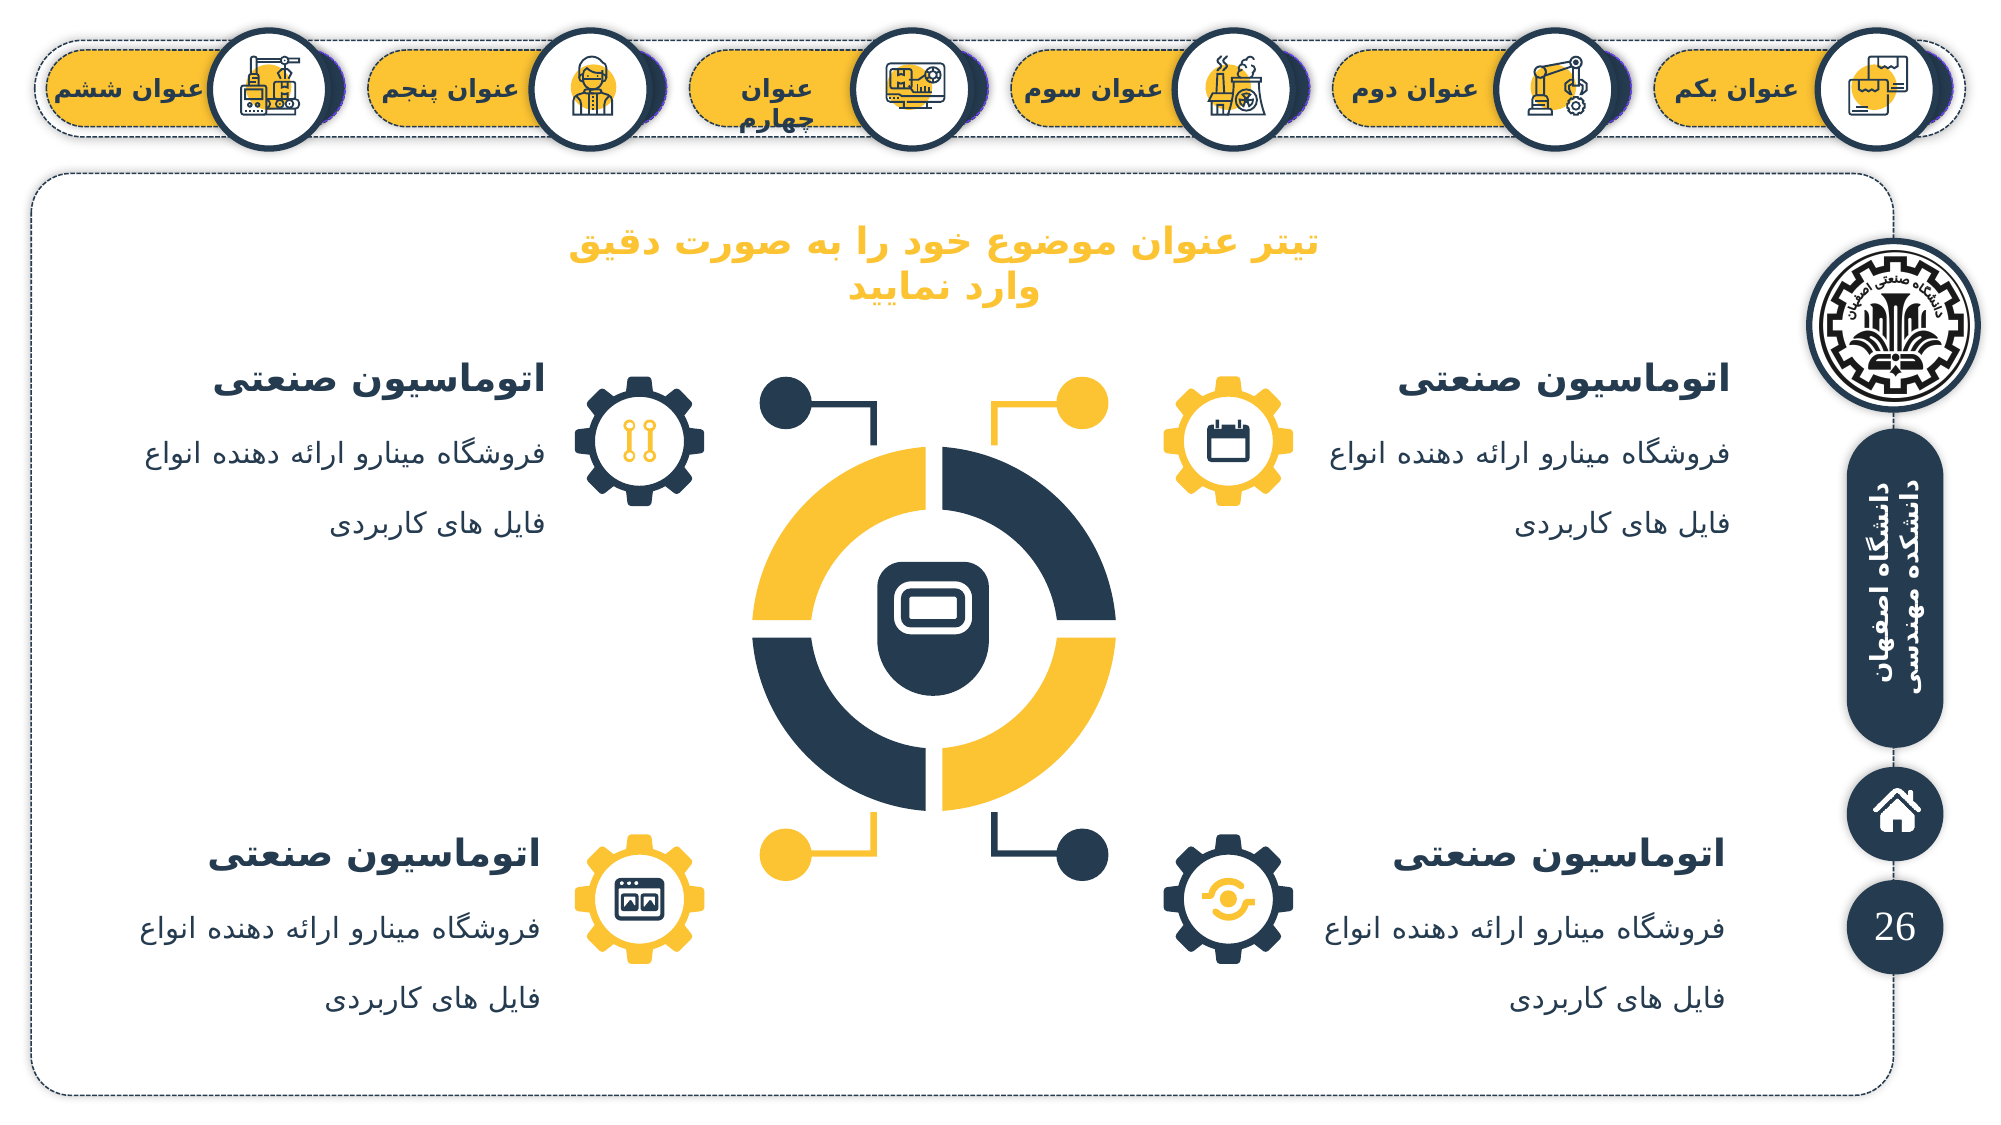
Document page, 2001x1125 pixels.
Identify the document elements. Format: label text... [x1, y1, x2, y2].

text_box اتوماسیون صنعتی فروشگاه مینارو ارائه دهنده انواع فایل های کاربردی [1308, 777, 1741, 1022]
text_box [614, 75, 618, 100]
slide_number 26 [1846, 891, 1944, 952]
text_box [1848, 55, 1909, 116]
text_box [1527, 55, 1588, 116]
text_box تیتر عنوان موضوع خود را به صورت دقیق وارد نمایید [509, 209, 1379, 315]
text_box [574, 834, 705, 964]
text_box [574, 376, 705, 507]
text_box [1163, 834, 1294, 964]
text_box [752, 446, 1116, 811]
picture [1819, 250, 1970, 402]
text_box عنوان یکم [1645, 65, 1829, 110]
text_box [759, 812, 877, 882]
text_box اتوماسیون صنعتی فروشگاه مینارو ارائه دهنده انواع فایل های کاربردی [123, 777, 557, 1022]
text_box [885, 62, 946, 109]
text_box اتوماسیون صنعتی فروشگاه مینارو ارائه دهنده انواع فایل های کاربردی [128, 302, 562, 547]
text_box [1207, 55, 1267, 116]
picture [1873, 786, 1921, 833]
text_box عنوان دوم [1323, 65, 1507, 110]
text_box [572, 55, 614, 116]
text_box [991, 376, 1109, 446]
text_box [759, 376, 877, 446]
text_box عنوان ششم [37, 65, 221, 110]
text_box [1163, 376, 1294, 506]
text_box اتوماسیون صنعتی فروشگاه مینارو ارائه دهنده انواع فایل های کاربردی [1313, 302, 1746, 547]
text_box عنوان چهارم [690, 65, 864, 140]
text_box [991, 812, 1109, 882]
text_box دانشگاه اصفهان دانشکده مهندسی [1855, 426, 1931, 748]
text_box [240, 55, 301, 116]
text_box عنوان سوم [1002, 65, 1186, 110]
text_box عنوان پنجم [358, 65, 543, 110]
